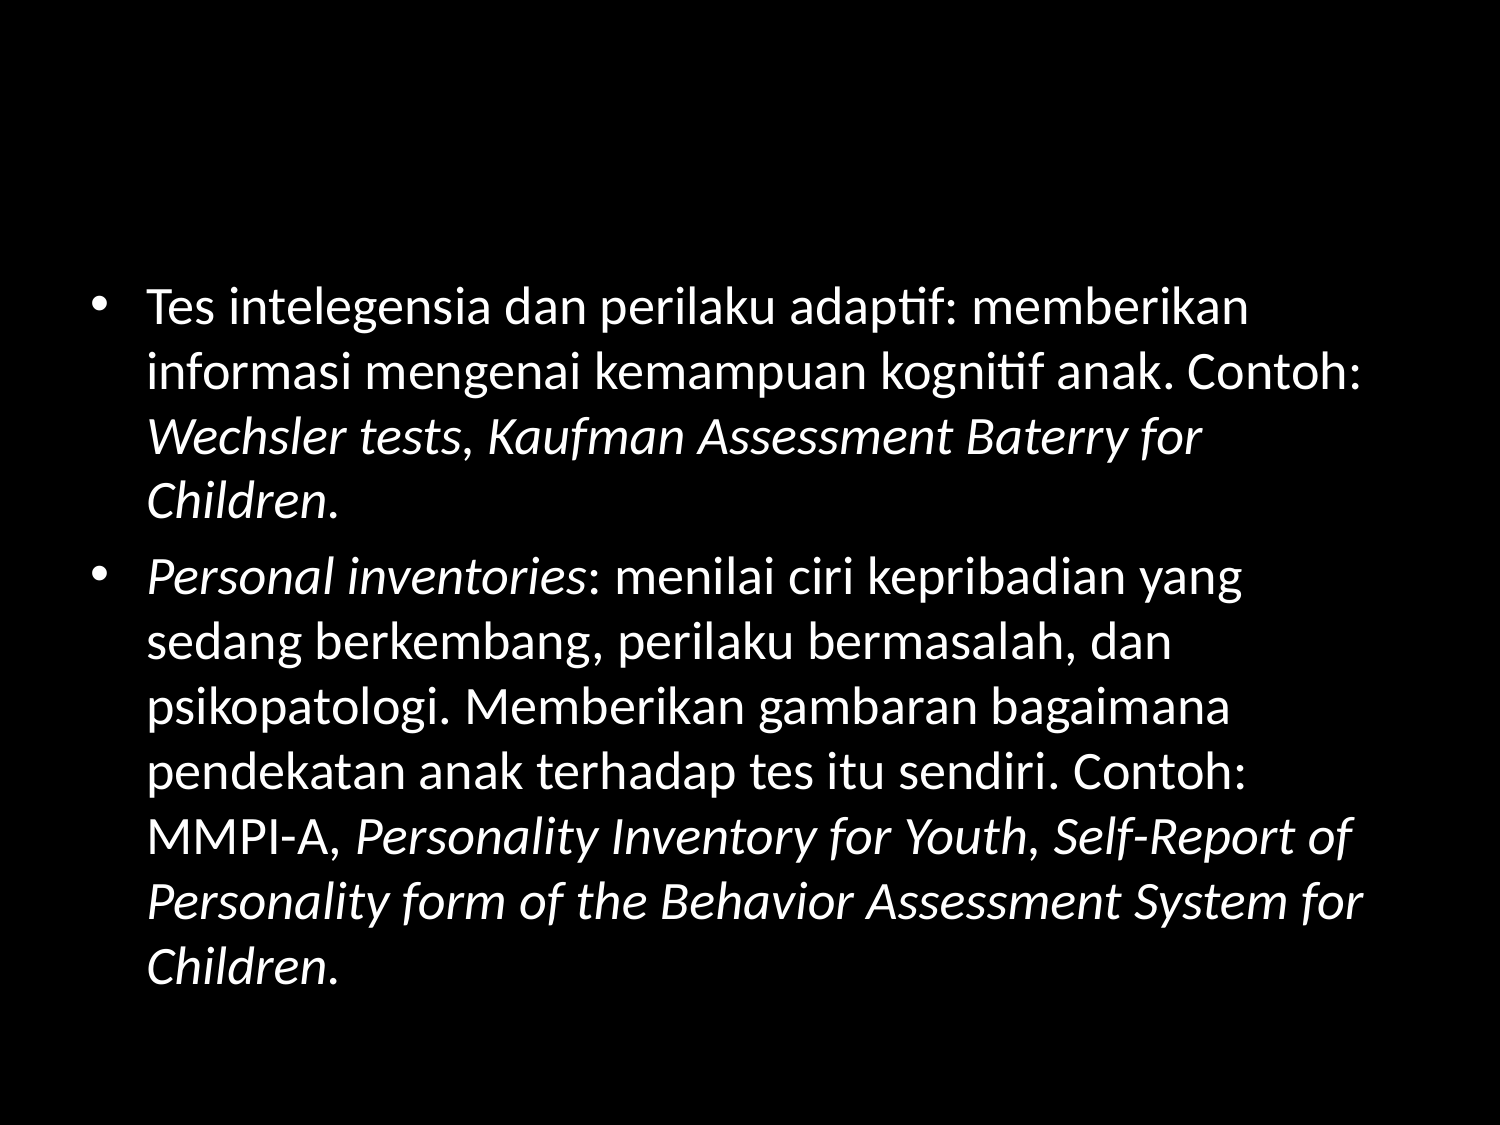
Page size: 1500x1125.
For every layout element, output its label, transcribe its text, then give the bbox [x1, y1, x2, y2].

list Tes intelegensia dan perilaku adaptif: memberikan informasi mengenai kemampuan kognitif anak. Contoh: Wechsler tests, Kaufman Assessment Baterry for Children. Personal inventories: menilai ciri kepribadian yang sedang berkembang, perilaku bermasalah, dan psikopatologi. Memberikan gambaran bagaimana pendekatan anak terhadap tes itu sendiri. Contoh: MMPI-A, Personality Inventory for Youth, Self-Report of Personality form of the Behavior Assessment System for Children. [75, 262, 1425, 1005]
